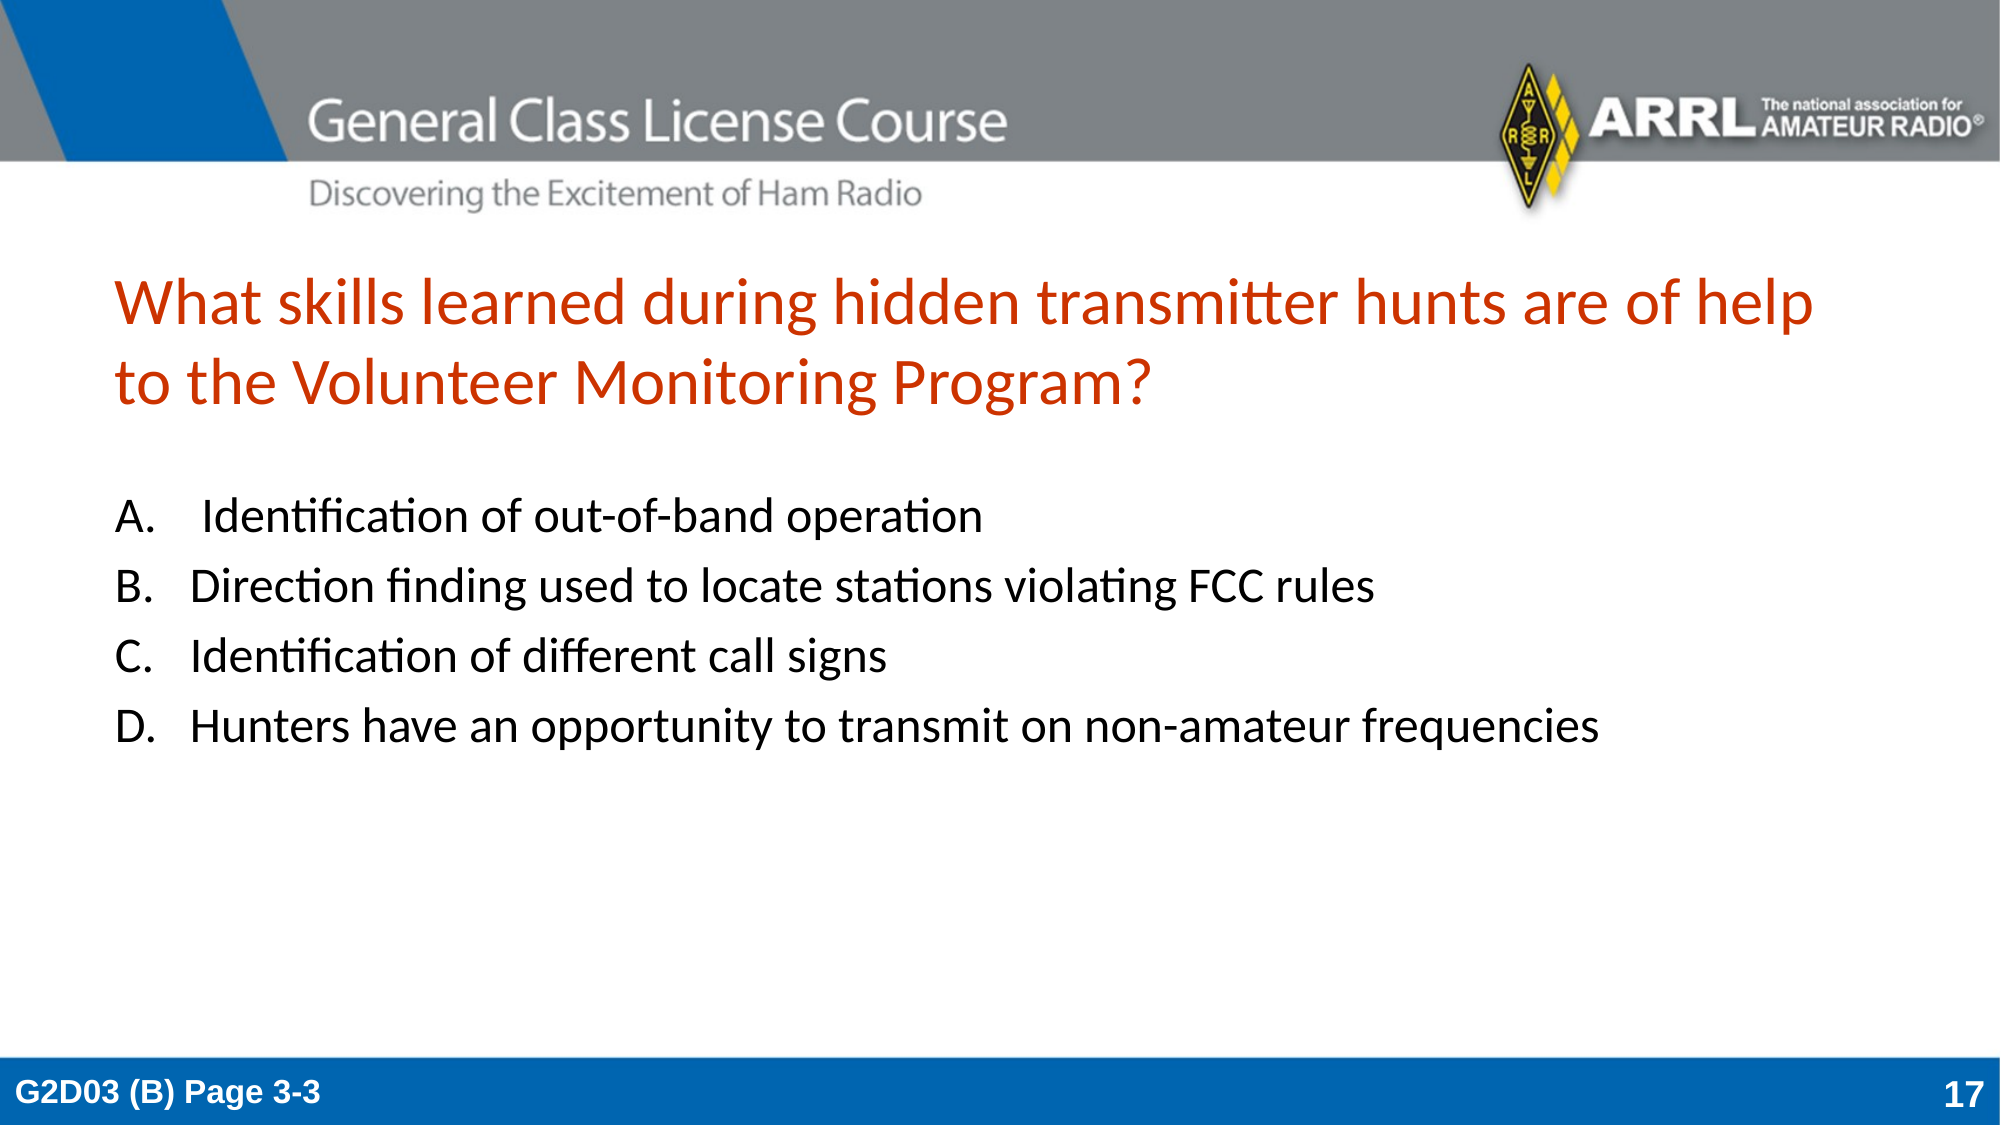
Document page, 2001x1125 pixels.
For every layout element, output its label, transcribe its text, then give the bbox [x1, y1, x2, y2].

text_box G2D03 (B) Page 3-3 [0, 1062, 1313, 1118]
text_box 17 [1875, 1062, 2000, 1123]
title What skills learned during hidden transmitter hunts are of help to the Volunteer Monitoring Program? [99, 249, 1900, 388]
list Identification of out-of-band operation Direction finding used to locate stations violating FCC rules Identification of different call signs Hunters have an opportunity to transmit on non-amateur frequencies [99, 474, 1900, 1005]
picture [0, 0, 2001, 1125]
